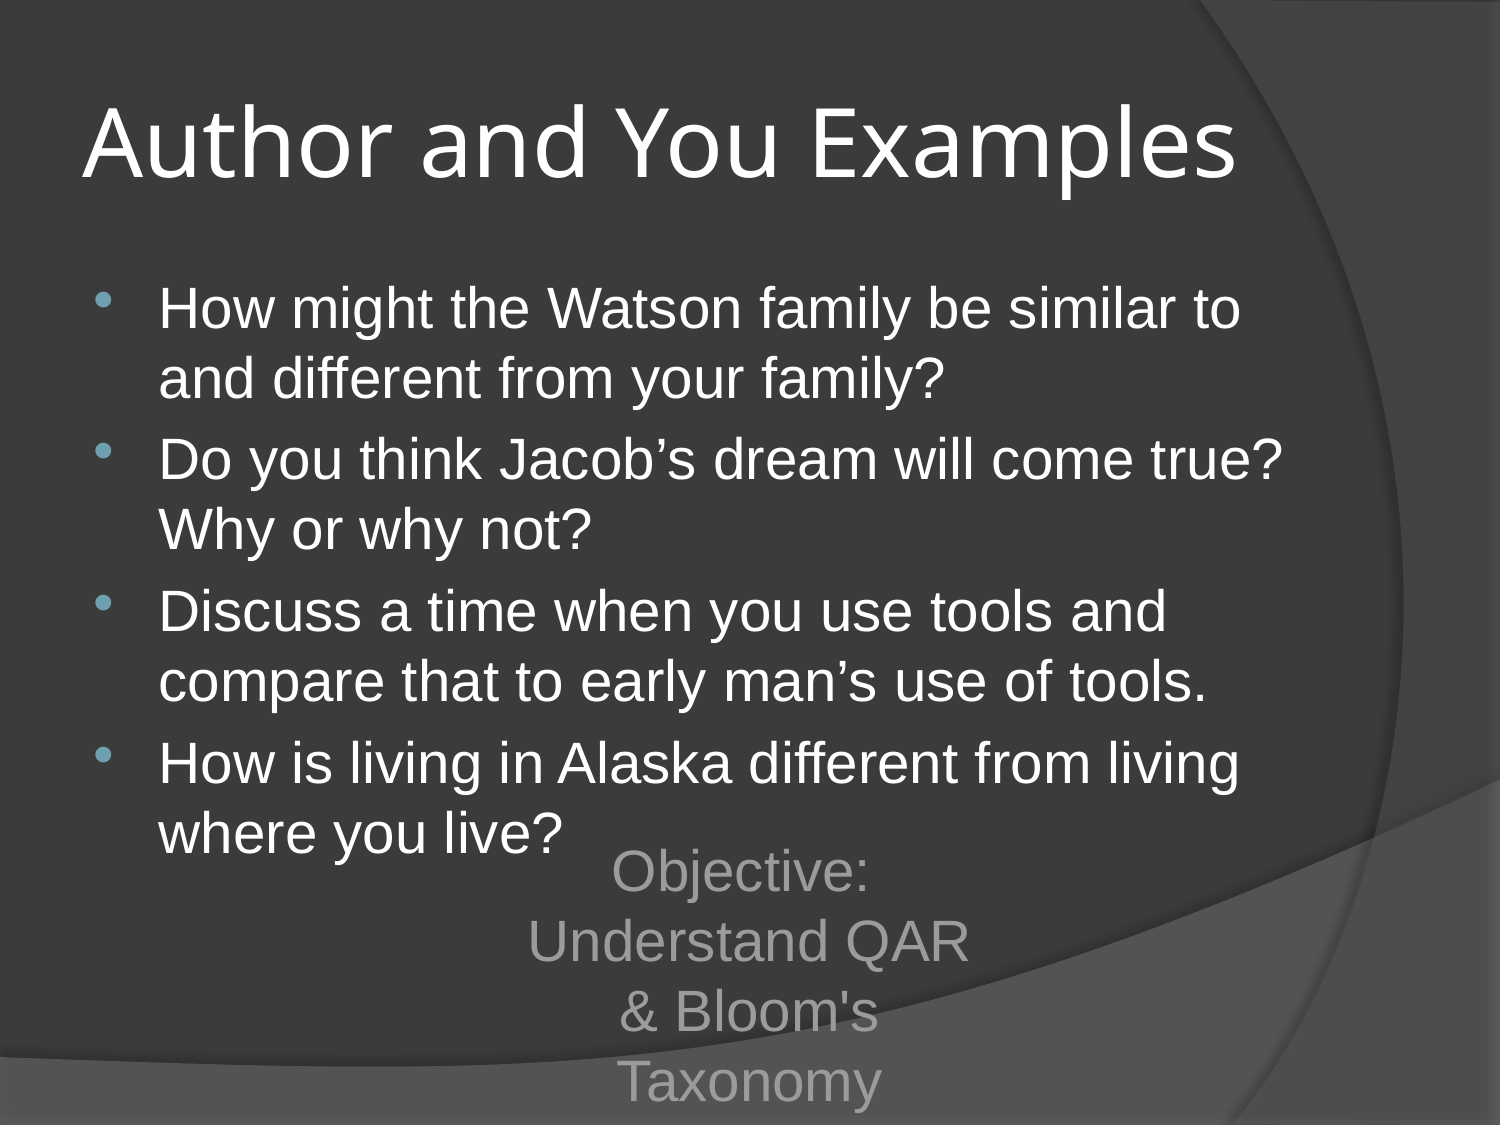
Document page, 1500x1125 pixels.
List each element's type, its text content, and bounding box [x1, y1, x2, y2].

list How might the Watson family be similar to and different from your family? Do you think Jacob’s dream will come true? Why or why not? Discuss a time when you use tools and compare that to early man’s use of tools. How is living in Alaska different from living where you live? [75, 262, 1300, 1005]
footer Objective: Understand QAR & Bloom's Taxonomy [512, 923, 988, 1114]
title Author and You Examples [75, 45, 1300, 233]
